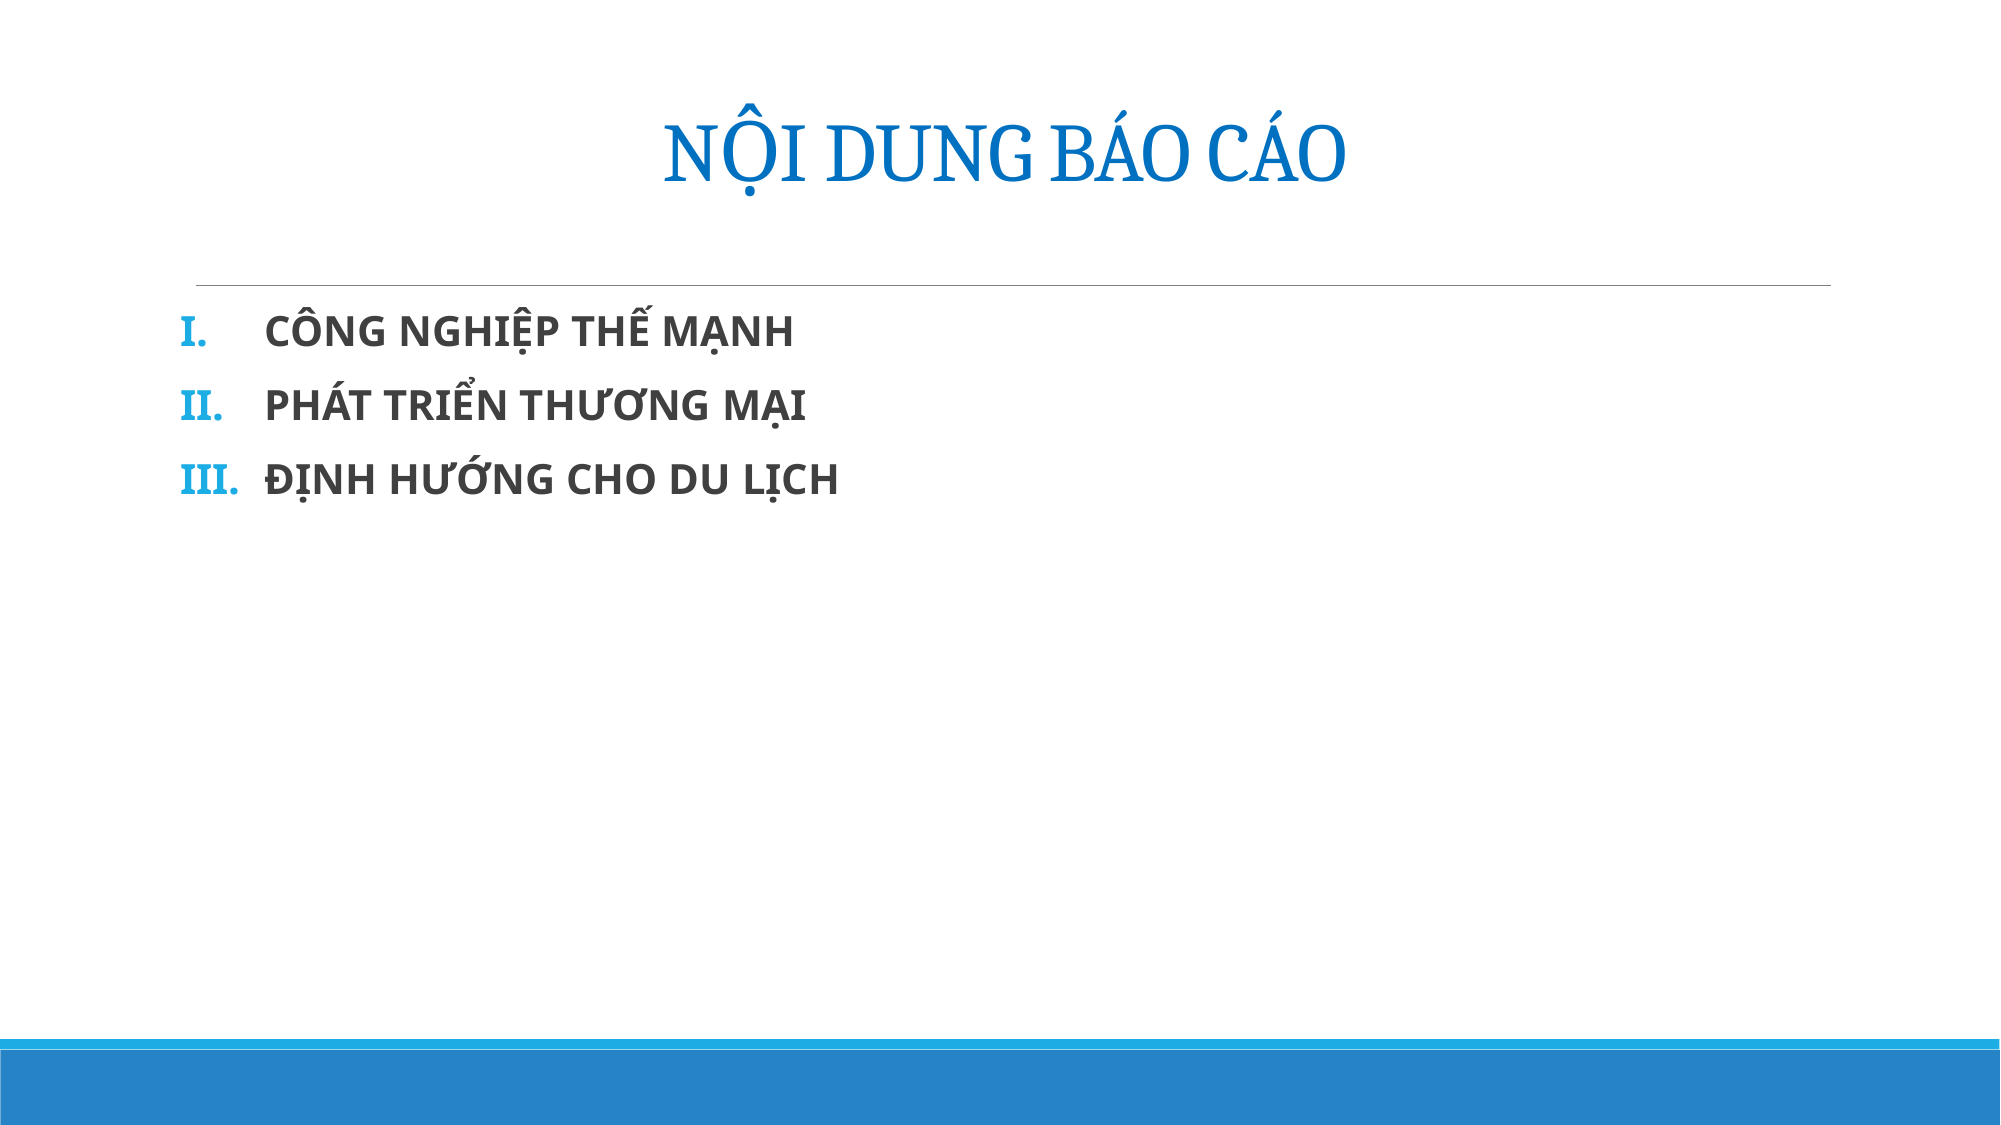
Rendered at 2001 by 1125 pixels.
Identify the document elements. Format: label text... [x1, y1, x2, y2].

title NỘI DUNG BÁO CÁO [180, 47, 1830, 207]
list CÔNG NGHIỆP THẾ MẠNH PHÁT TRIỂN THƯƠNG MẠI ĐỊNH HƯỚNG CHO DU LỊCH [180, 302, 1830, 752]
